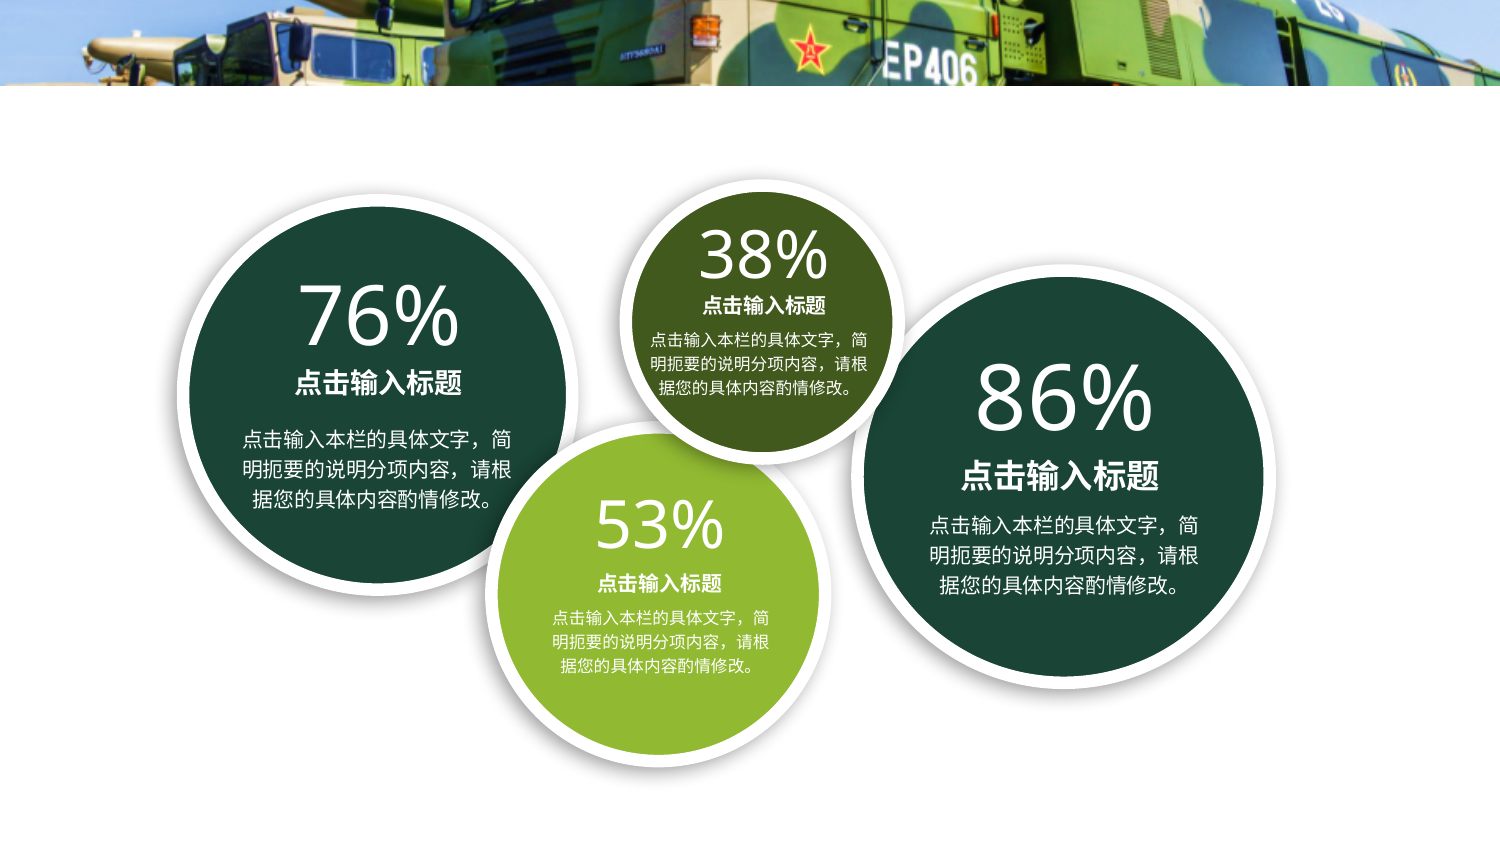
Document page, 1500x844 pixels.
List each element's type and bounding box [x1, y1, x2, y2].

text_box [182, 200, 573, 590]
text_box [857, 270, 1270, 683]
text_box [491, 427, 826, 762]
text_box [625, 185, 899, 459]
picture [0, 0, 1500, 86]
